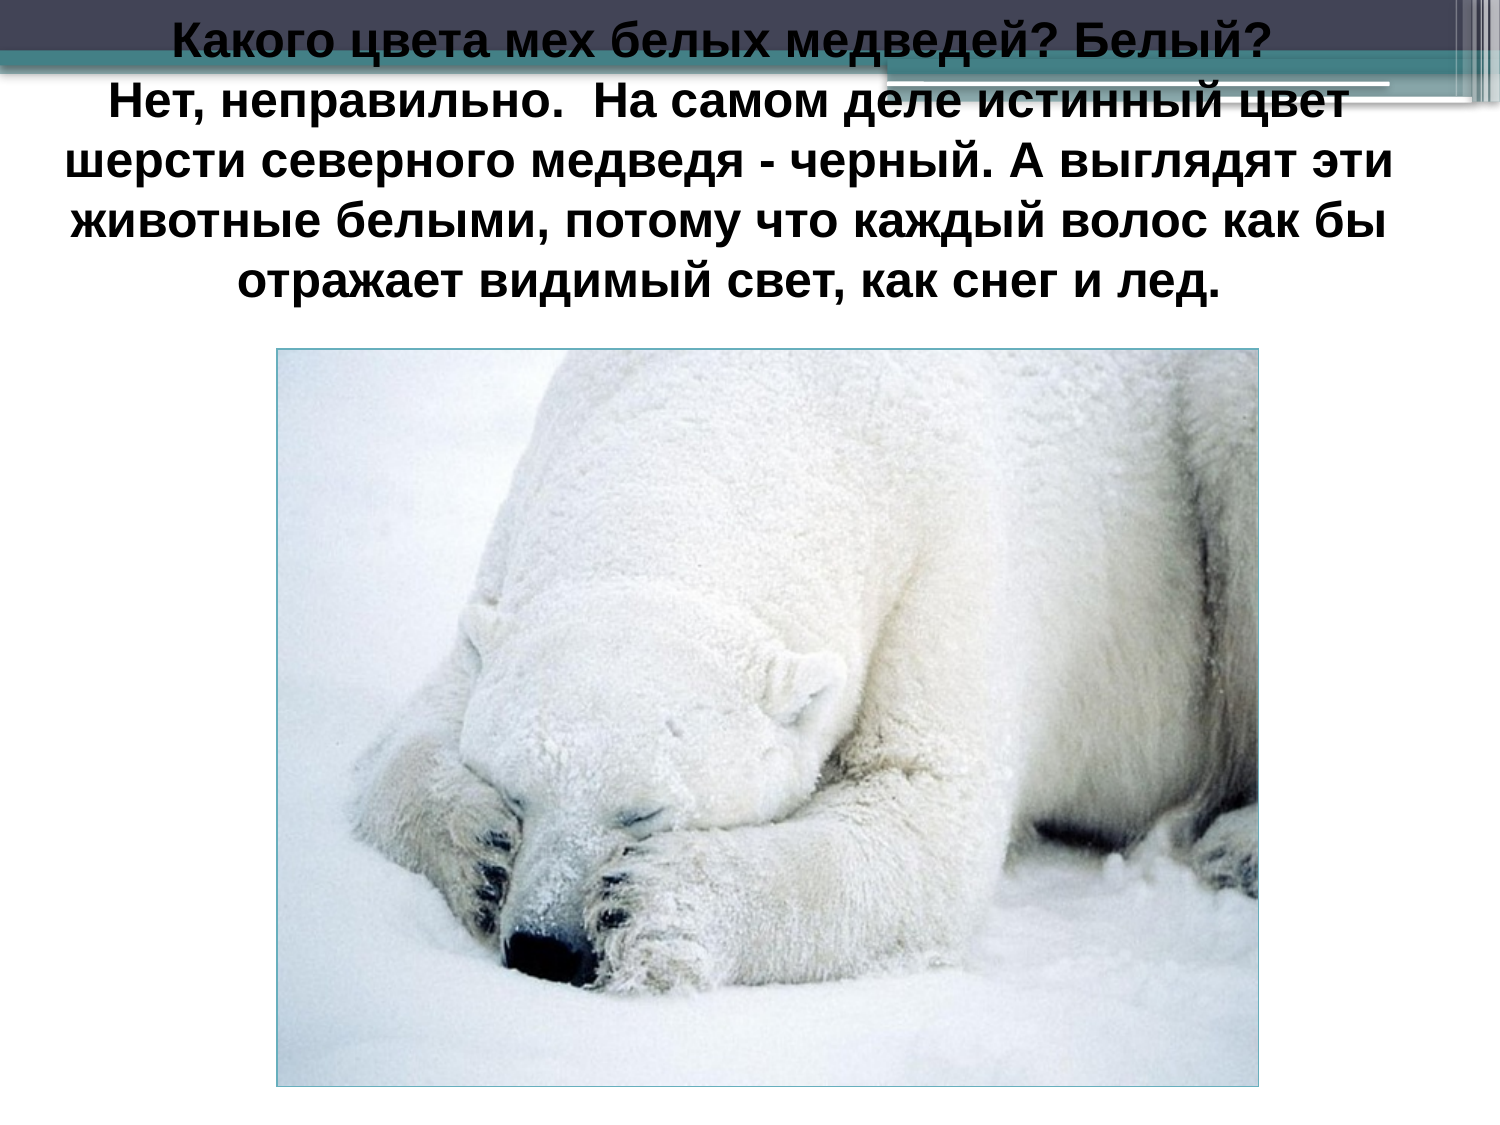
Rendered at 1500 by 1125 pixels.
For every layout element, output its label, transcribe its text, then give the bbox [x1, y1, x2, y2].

picture [277, 349, 1258, 1087]
text_box Какого цвета мех белых медведей? Белый? Нет, неправильно. На самом деле истинный цвет шерсти северного медведя - черный. А выглядят эти животные белыми, потому что каждый волос как бы отражает видимый свет, как снег и лед. [0, 0, 1459, 315]
